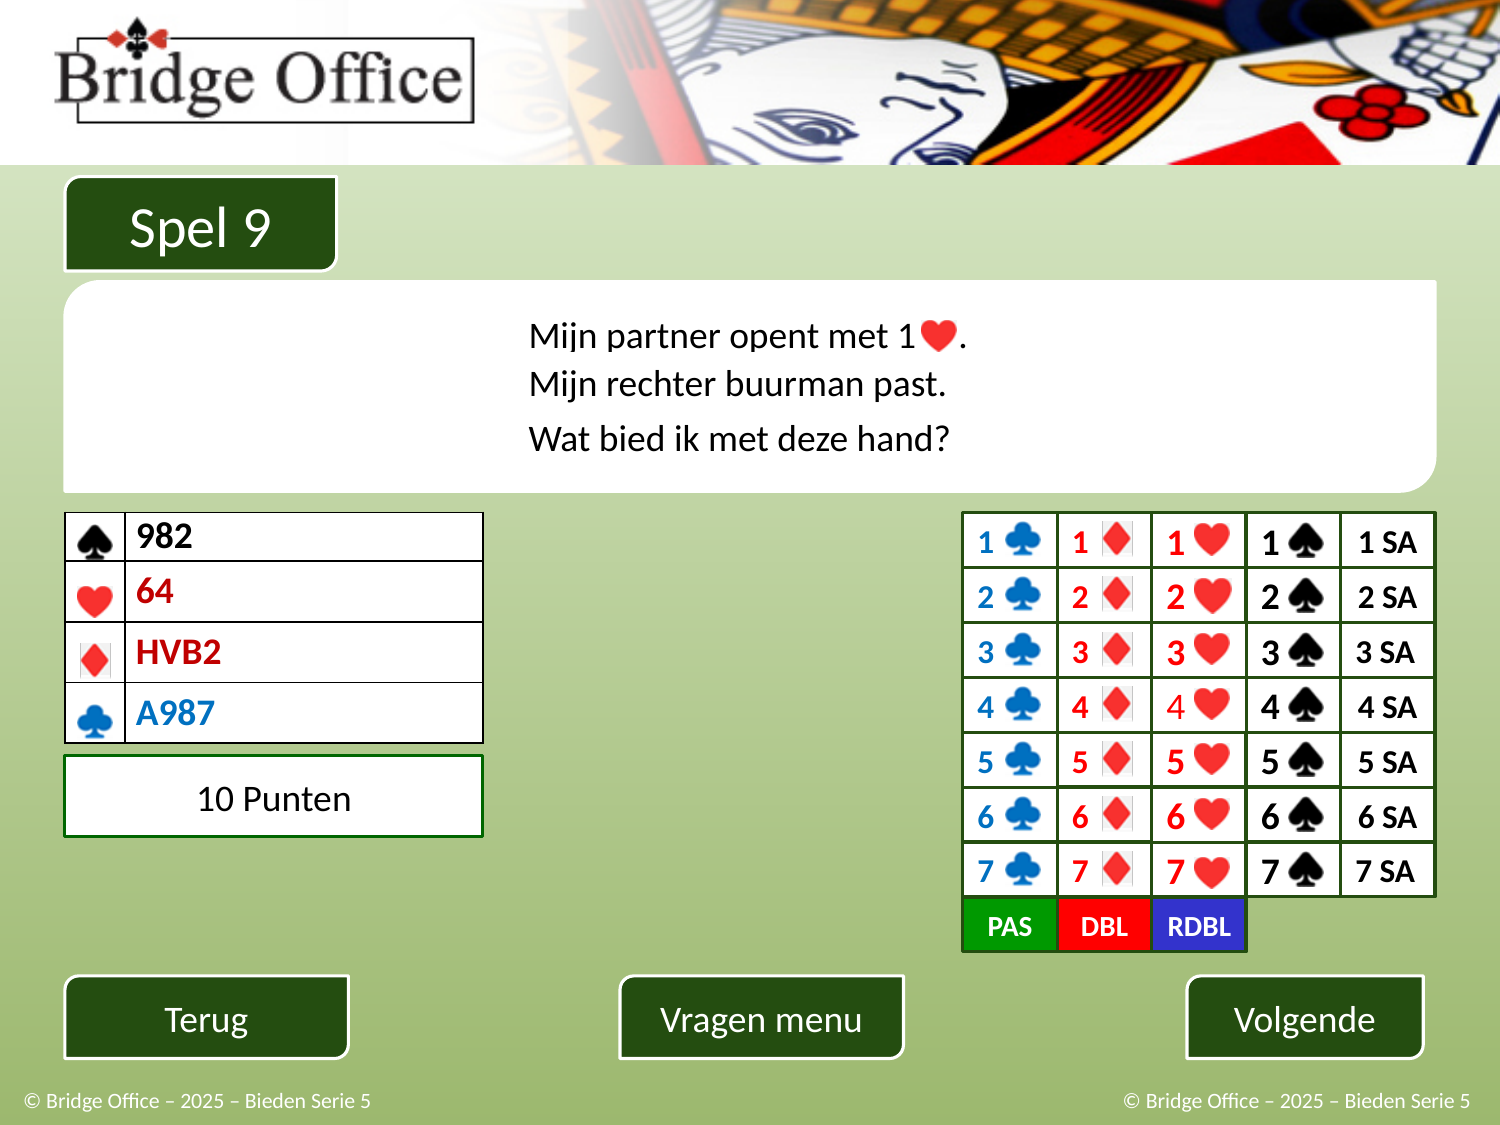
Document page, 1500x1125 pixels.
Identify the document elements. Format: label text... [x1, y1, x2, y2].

picture [1004, 631, 1041, 668]
text_box 3 [1150, 621, 1245, 676]
text_box 2 [961, 569, 1056, 621]
text_box 1 [1153, 511, 1245, 569]
picture [1004, 686, 1041, 723]
table_cell [66, 623, 124, 682]
picture [1288, 631, 1324, 668]
text_box 7 [1150, 841, 1245, 898]
text_box 10 Punten [63, 754, 484, 838]
picture [920, 319, 957, 352]
picture [1288, 576, 1324, 613]
text_box 2 [1056, 569, 1153, 621]
text_box Mijn rechter buurman past. [513, 352, 987, 406]
text_box 7 [961, 841, 1056, 896]
picture [1099, 521, 1135, 558]
text_box 1 [1245, 511, 1342, 569]
text_box 2 [1153, 569, 1245, 621]
text_box Mijn partner opent met 1 . [513, 303, 1022, 364]
picture [1193, 857, 1230, 890]
picture [1288, 796, 1324, 832]
text_box 4 SA [1339, 676, 1437, 734]
picture [1099, 631, 1135, 668]
text_box 6 [1245, 786, 1339, 841]
picture [1099, 851, 1135, 887]
text_box Vragen menu [618, 974, 906, 1061]
table_cell A987 [126, 683, 482, 742]
picture [77, 524, 113, 561]
picture [1004, 741, 1041, 778]
picture [1288, 686, 1324, 723]
text_box Terug [63, 974, 350, 1061]
text_box Wat bied ik met deze hand? [513, 406, 987, 467]
text_box 4 [1150, 676, 1245, 734]
text_box 6 [961, 786, 1056, 841]
picture [1193, 743, 1230, 776]
text_box 5 [1059, 734, 1153, 786]
text_box 7 [1245, 841, 1339, 898]
table_cell [66, 562, 124, 621]
picture [1099, 796, 1135, 833]
text_box 3 [1245, 621, 1339, 676]
text_box 1 [1059, 511, 1153, 569]
picture [77, 703, 113, 740]
text_box 5 SA [1339, 734, 1437, 786]
text_box 4 [1245, 676, 1339, 734]
text_box [63, 280, 1437, 493]
picture [1193, 798, 1230, 830]
picture [1099, 686, 1135, 723]
text_box RDBL [1153, 898, 1248, 953]
picture [1288, 851, 1324, 887]
text_box 3 [961, 621, 1056, 676]
picture [1193, 523, 1230, 556]
table_cell HVB2 [126, 623, 482, 682]
picture [77, 643, 113, 679]
text_box 5 [1153, 734, 1248, 786]
text_box 7 [1056, 841, 1150, 898]
text_box 1 [961, 511, 1059, 569]
text_box Spel 9 [63, 179, 339, 273]
table_cell 64 [126, 562, 482, 621]
text_box © Bridge Office – 2025 – Bieden Serie 5 [8, 1079, 393, 1121]
picture [1004, 851, 1041, 887]
text_box 6 SA [1339, 786, 1437, 844]
picture [0, 0, 1500, 166]
picture [1004, 576, 1041, 613]
text_box 7 SA [1339, 844, 1437, 898]
picture [1288, 521, 1325, 558]
text_box 2 SA [1339, 569, 1437, 621]
text_box PAS [961, 896, 1059, 953]
table_cell [72, 744, 117, 751]
picture [1193, 688, 1230, 721]
text_box 6 [1150, 786, 1245, 841]
text_box 3 SA [1339, 621, 1437, 676]
text_box 6 [1056, 786, 1150, 841]
text_box DBL [1059, 898, 1153, 953]
table_header [66, 513, 124, 560]
text_box 4 [1059, 676, 1150, 734]
text_box 2 [1245, 569, 1339, 621]
table_header 982 [126, 513, 482, 560]
text_box 4 [961, 676, 1059, 734]
text_box 1 SA [1342, 511, 1437, 569]
text_box Volgende [1185, 974, 1425, 1061]
table_cell [66, 683, 124, 742]
text_box 3 [1056, 621, 1150, 676]
picture [1099, 576, 1135, 613]
picture [77, 585, 113, 618]
text_box 5 [961, 734, 1059, 786]
picture [1288, 741, 1324, 778]
picture [1004, 796, 1041, 833]
text_box 5 [1248, 734, 1339, 786]
picture [1099, 741, 1135, 778]
text_box © Bridge Office – 2025 – Bieden Serie 5 [1107, 1079, 1500, 1121]
picture [1194, 633, 1230, 666]
picture [1004, 521, 1041, 558]
picture [1193, 578, 1232, 614]
